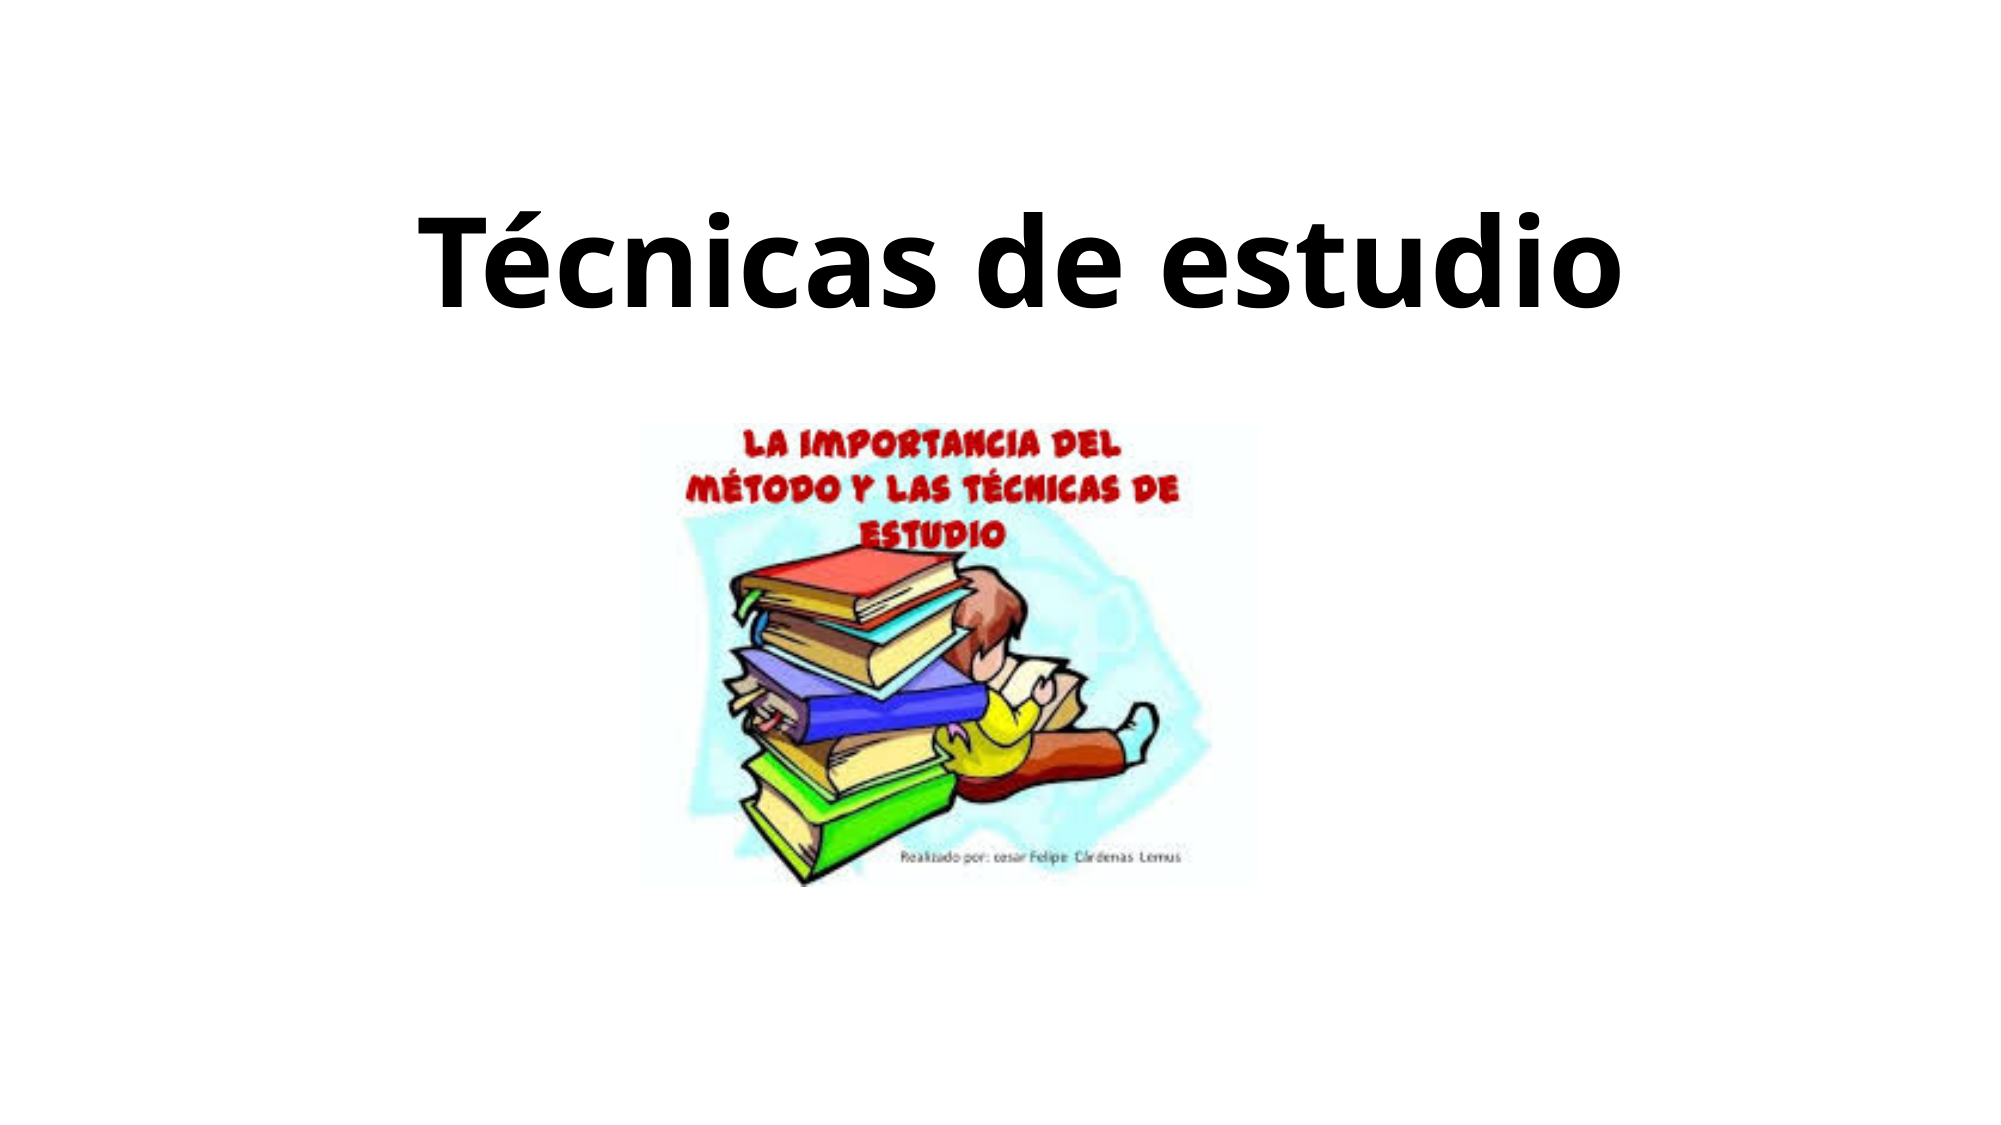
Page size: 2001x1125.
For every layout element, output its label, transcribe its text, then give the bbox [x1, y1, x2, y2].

title Técnicas de estudio [271, 125, 1772, 343]
picture [639, 423, 1258, 887]
